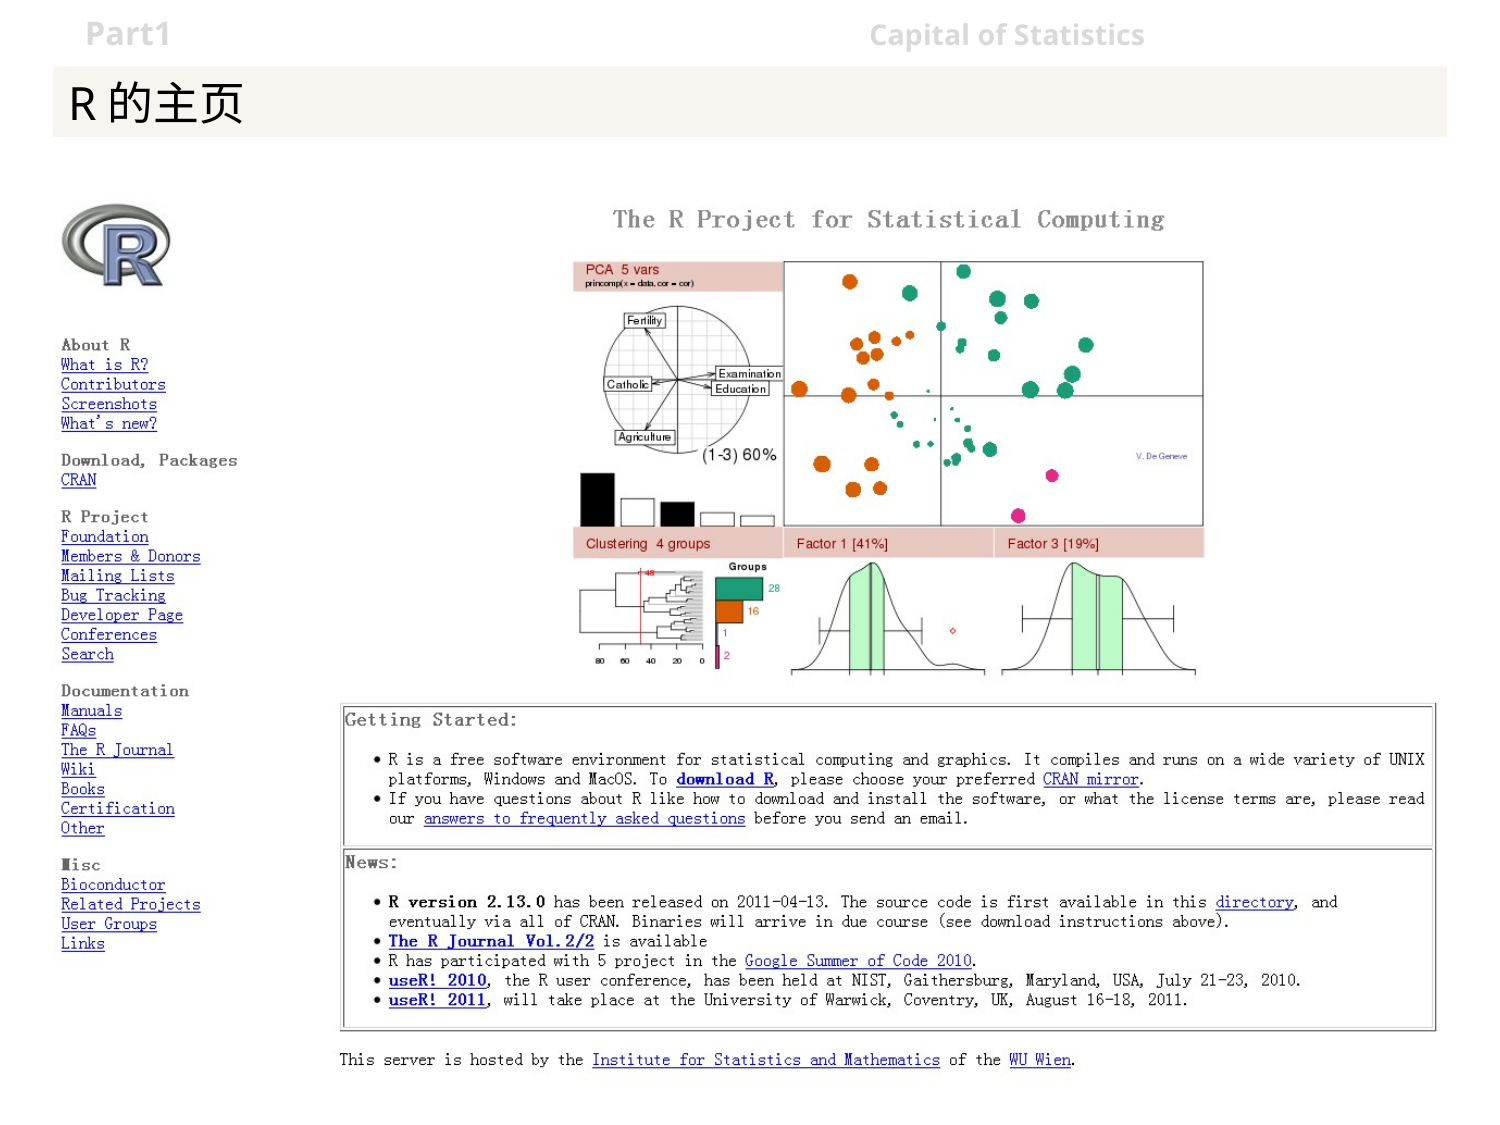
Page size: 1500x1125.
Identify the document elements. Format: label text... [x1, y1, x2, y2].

picture [54, 196, 1445, 1125]
title R的主页 [53, 66, 1447, 138]
